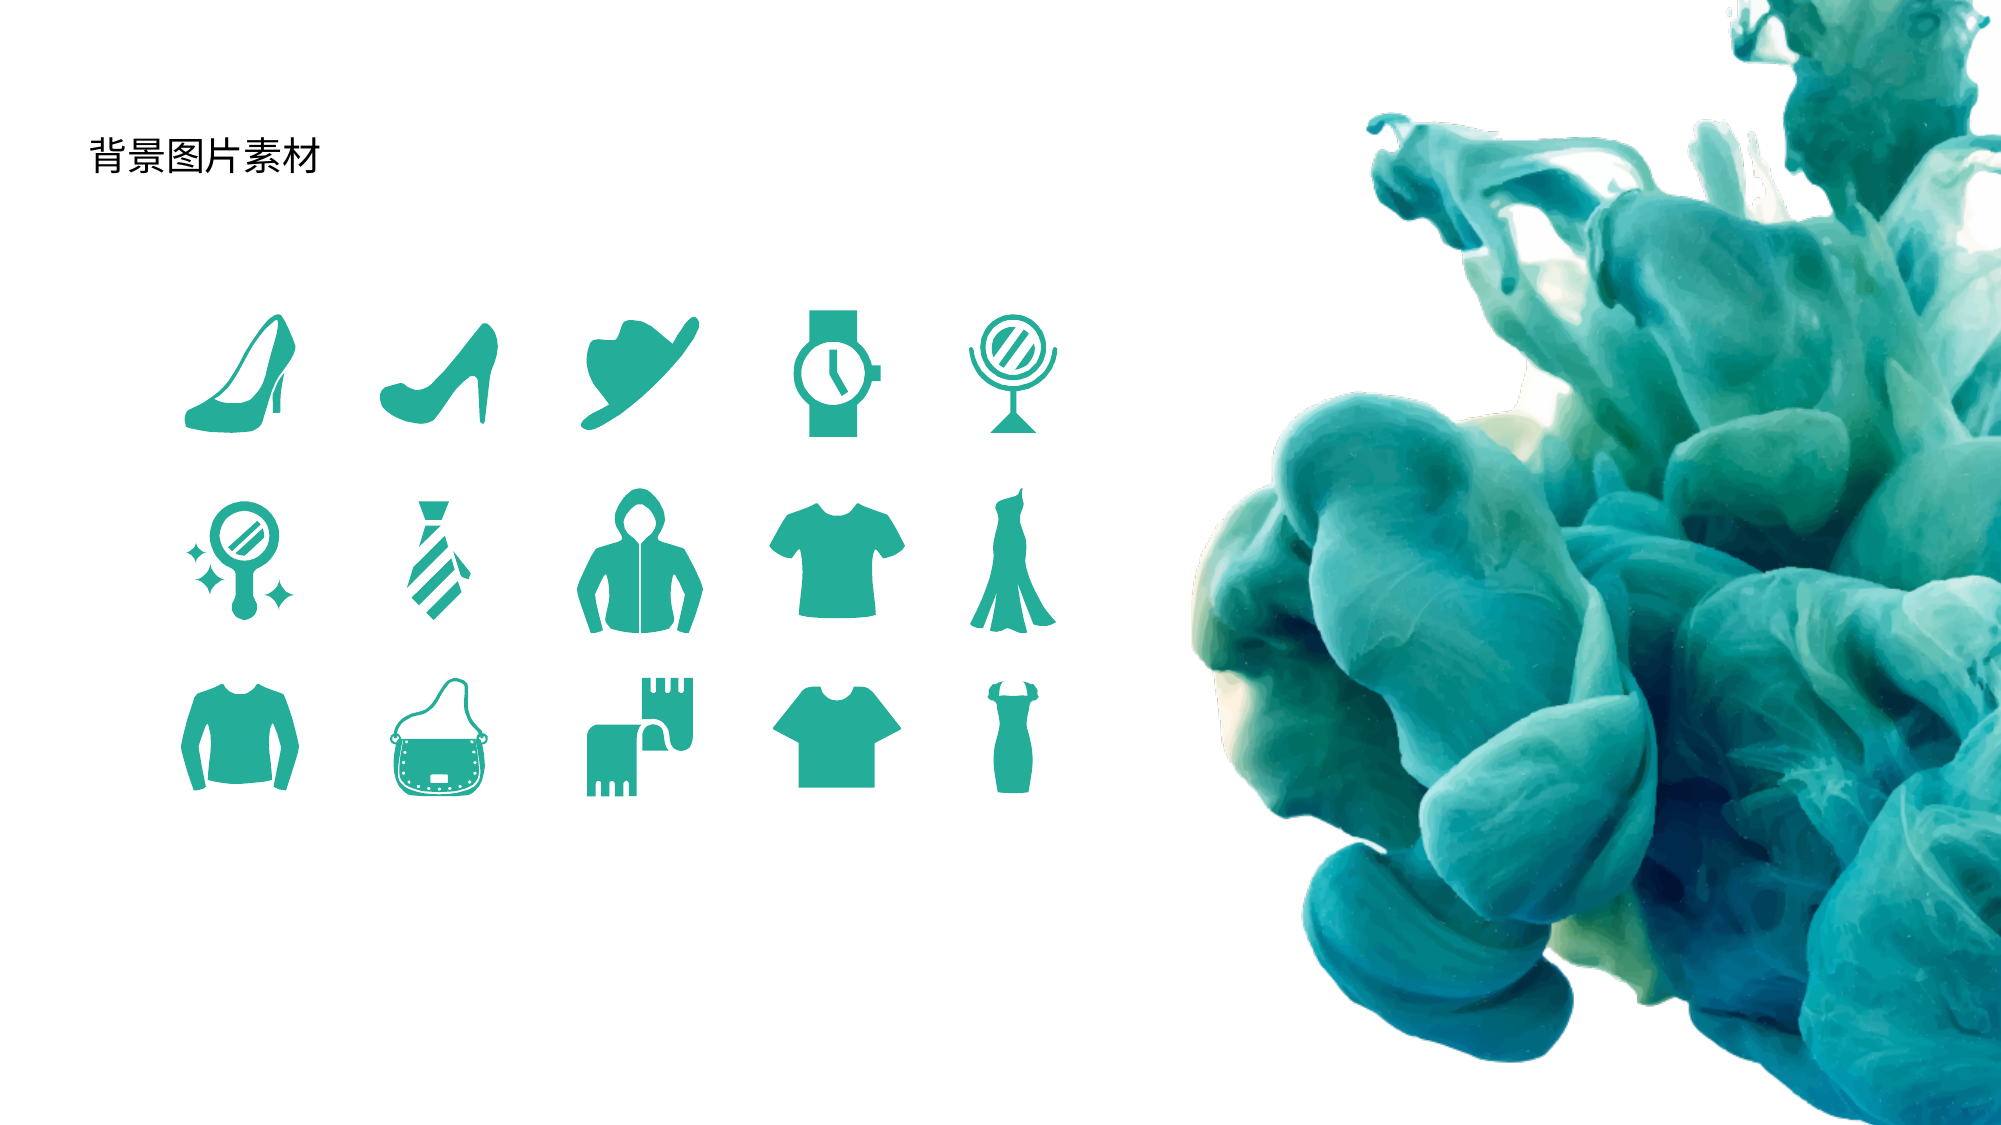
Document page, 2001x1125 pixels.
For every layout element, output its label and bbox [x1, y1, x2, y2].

text_box [389, 678, 488, 797]
text_box [987, 681, 1039, 794]
text_box [184, 314, 296, 433]
picture [1191, 0, 2000, 1125]
text_box [969, 314, 1058, 433]
text_box [180, 683, 299, 791]
text_box [185, 501, 295, 620]
text_box [641, 677, 693, 752]
text_box [970, 488, 1057, 634]
text_box [773, 686, 902, 788]
text_box [769, 503, 906, 619]
text_box [587, 724, 642, 797]
text_box [379, 323, 498, 424]
text_box [406, 501, 471, 620]
text_box [793, 310, 881, 437]
text_box [576, 488, 703, 634]
text_box [580, 317, 700, 431]
